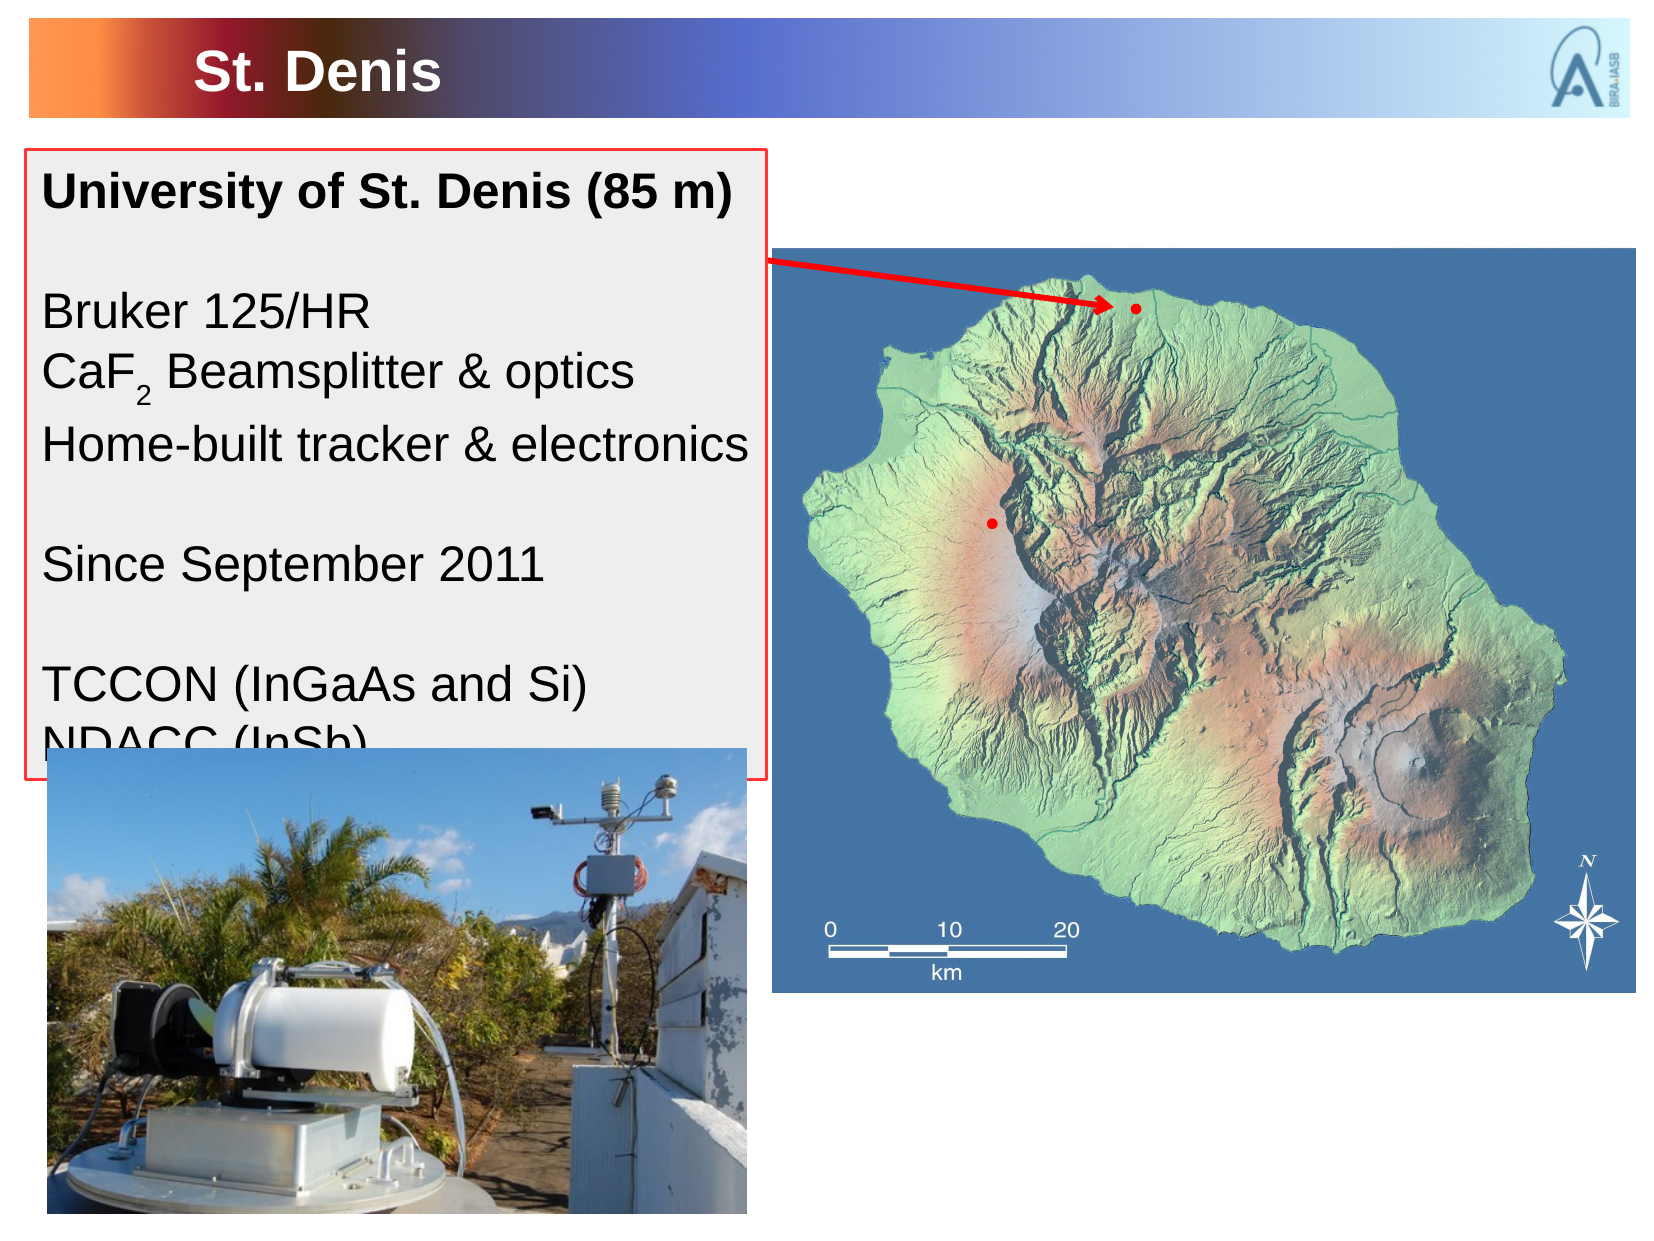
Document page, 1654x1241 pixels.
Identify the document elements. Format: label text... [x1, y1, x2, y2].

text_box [771, 247, 1636, 993]
text_box University of St. Denis (85 m) Bruker 125/HR CaF2 Beamsplitter & optics Home-built tracker & electronics Since September 2011 TCCON (InGaAs and Si) NDACC (InSb) [25, 149, 767, 780]
picture [29, 18, 1630, 118]
title St. Denis [193, 25, 1536, 111]
picture [47, 748, 747, 1214]
